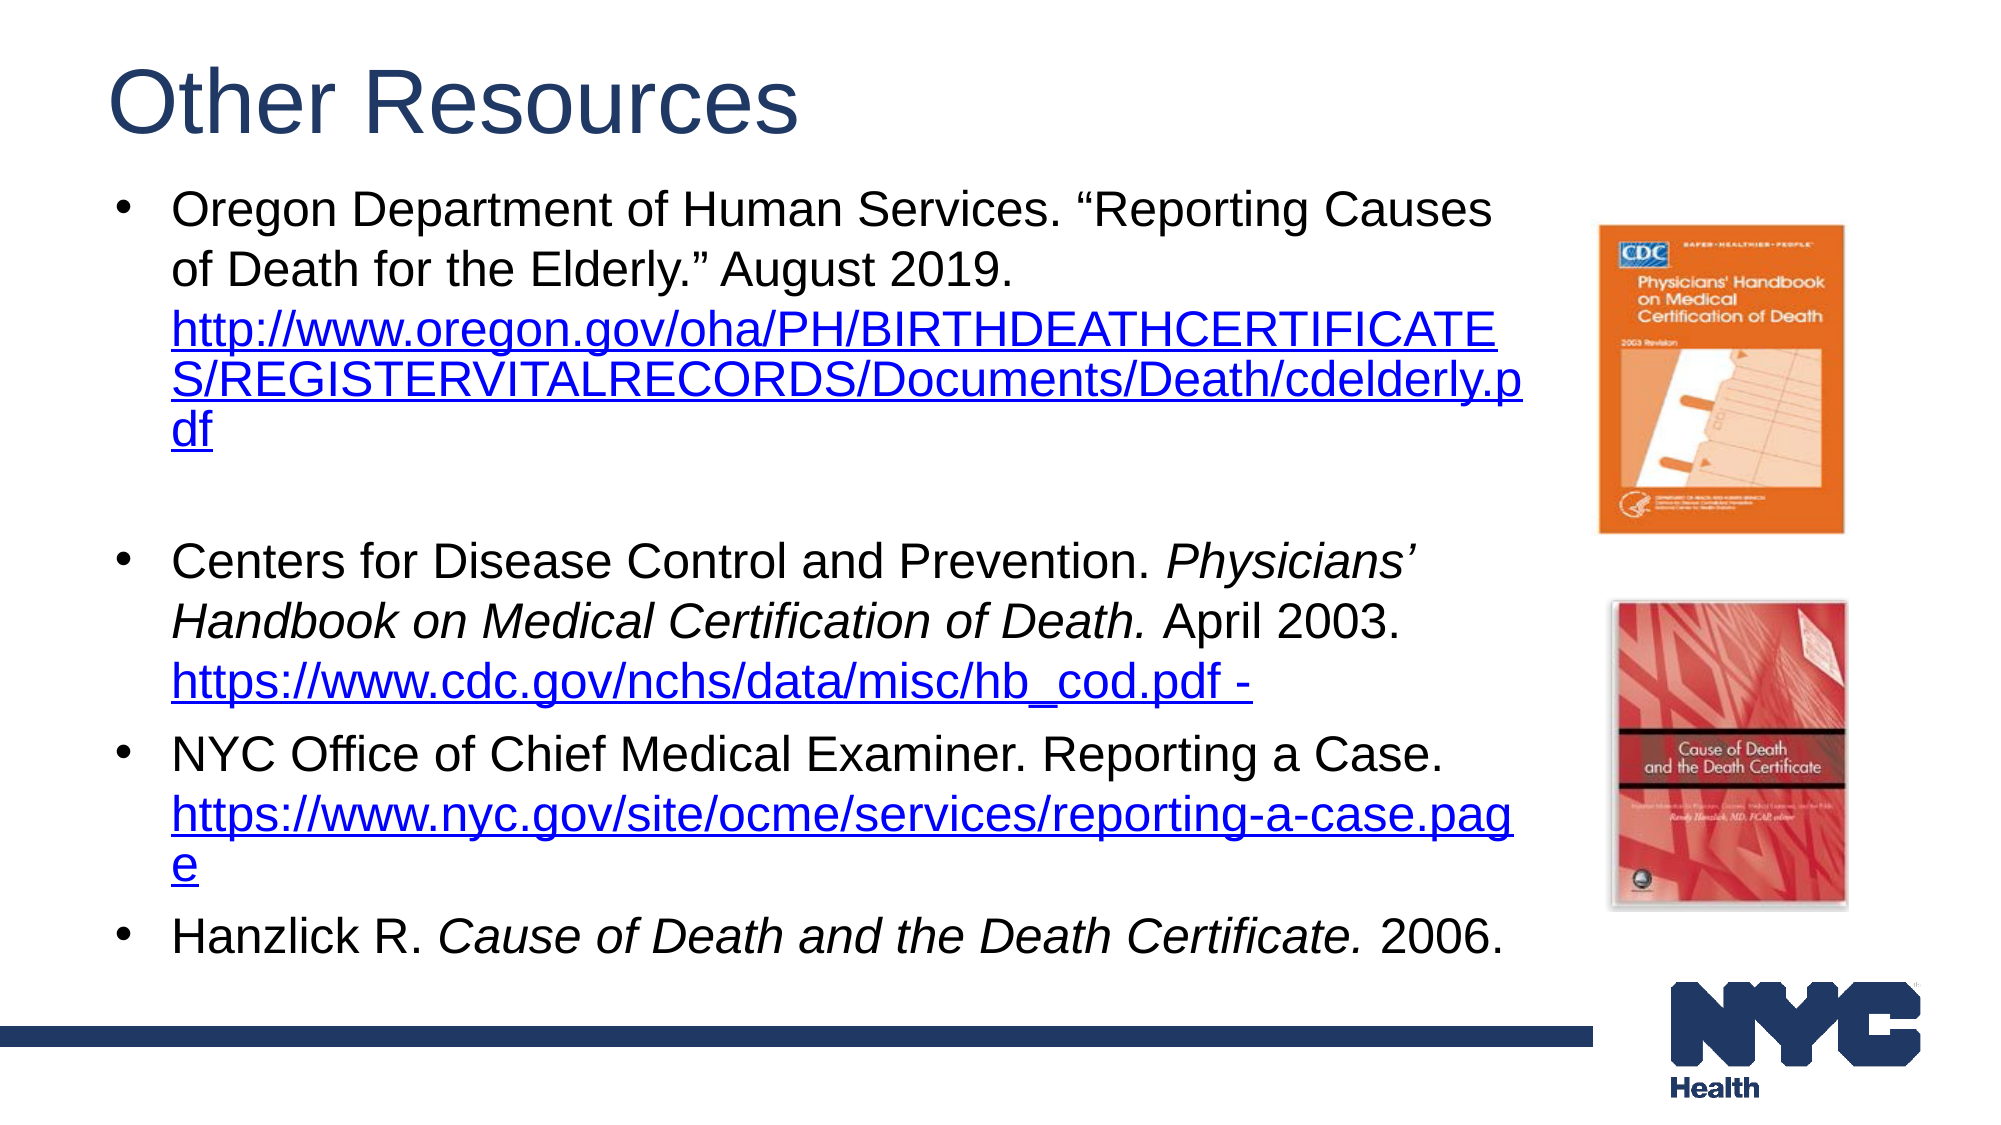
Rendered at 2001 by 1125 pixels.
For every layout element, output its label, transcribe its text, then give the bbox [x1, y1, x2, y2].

title Other Resources [99, 2, 1900, 191]
list Oregon Department of Human Services. “Reporting Causes of Death for the Elderly.” August 2019. http://www.oregon.gov/oha/PH/BIRTHDEATHCERTIFICATES/REGISTERVITALRECORDS/Documents/Death/cdelderly.pdf Centers for Disease Control and Prevention. Physicians’ Handbook on Medical Certification of Death. April 2003. https://www.cdc.gov/nchs/data/misc/hb_cod.pdf - NYC Office of Chief Medical Examiner. Reporting a Case. https://www.nyc.gov/site/ocme/services/reporting-a-case.page Hanzlick R. Cause of Death and the Death Certificate. 2006. [99, 168, 1540, 1024]
picture [1604, 596, 1849, 913]
picture [1590, 219, 1849, 536]
picture [1671, 982, 1921, 1098]
